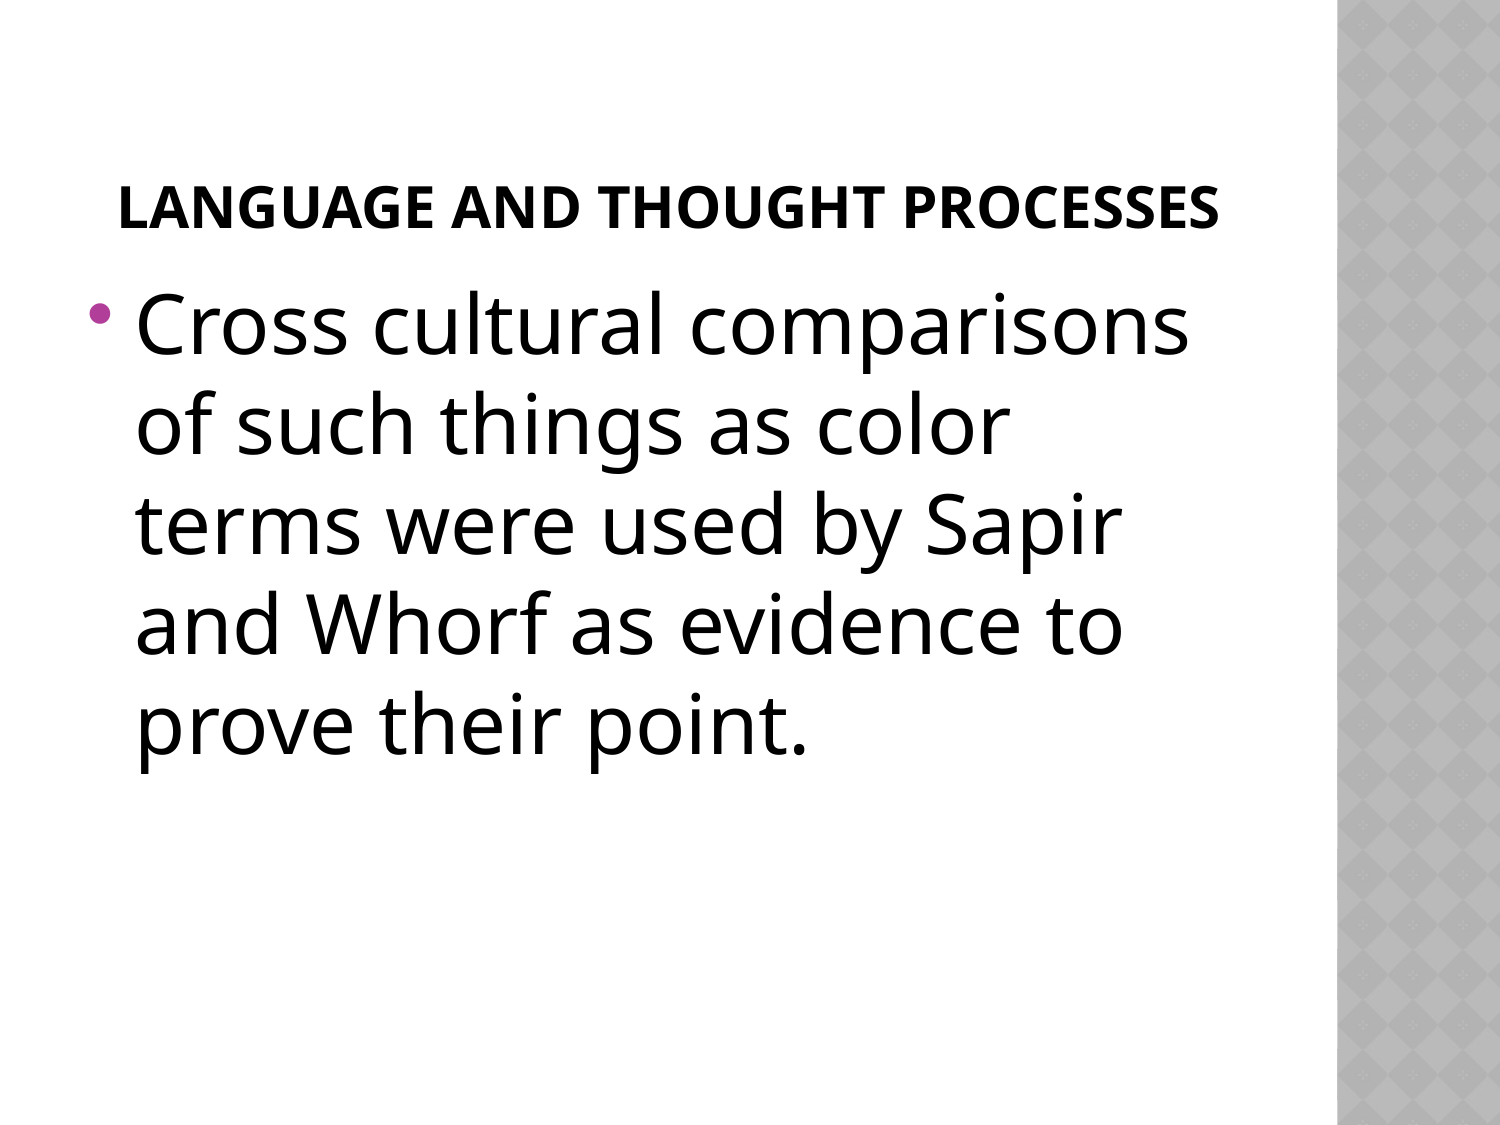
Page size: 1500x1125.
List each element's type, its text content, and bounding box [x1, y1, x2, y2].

title Language and thought processes [75, 52, 1263, 240]
list Cross cultural comparisons of such things as color terms were used by Sapir and Whorf as evidence to prove their point. [75, 264, 1263, 1059]
